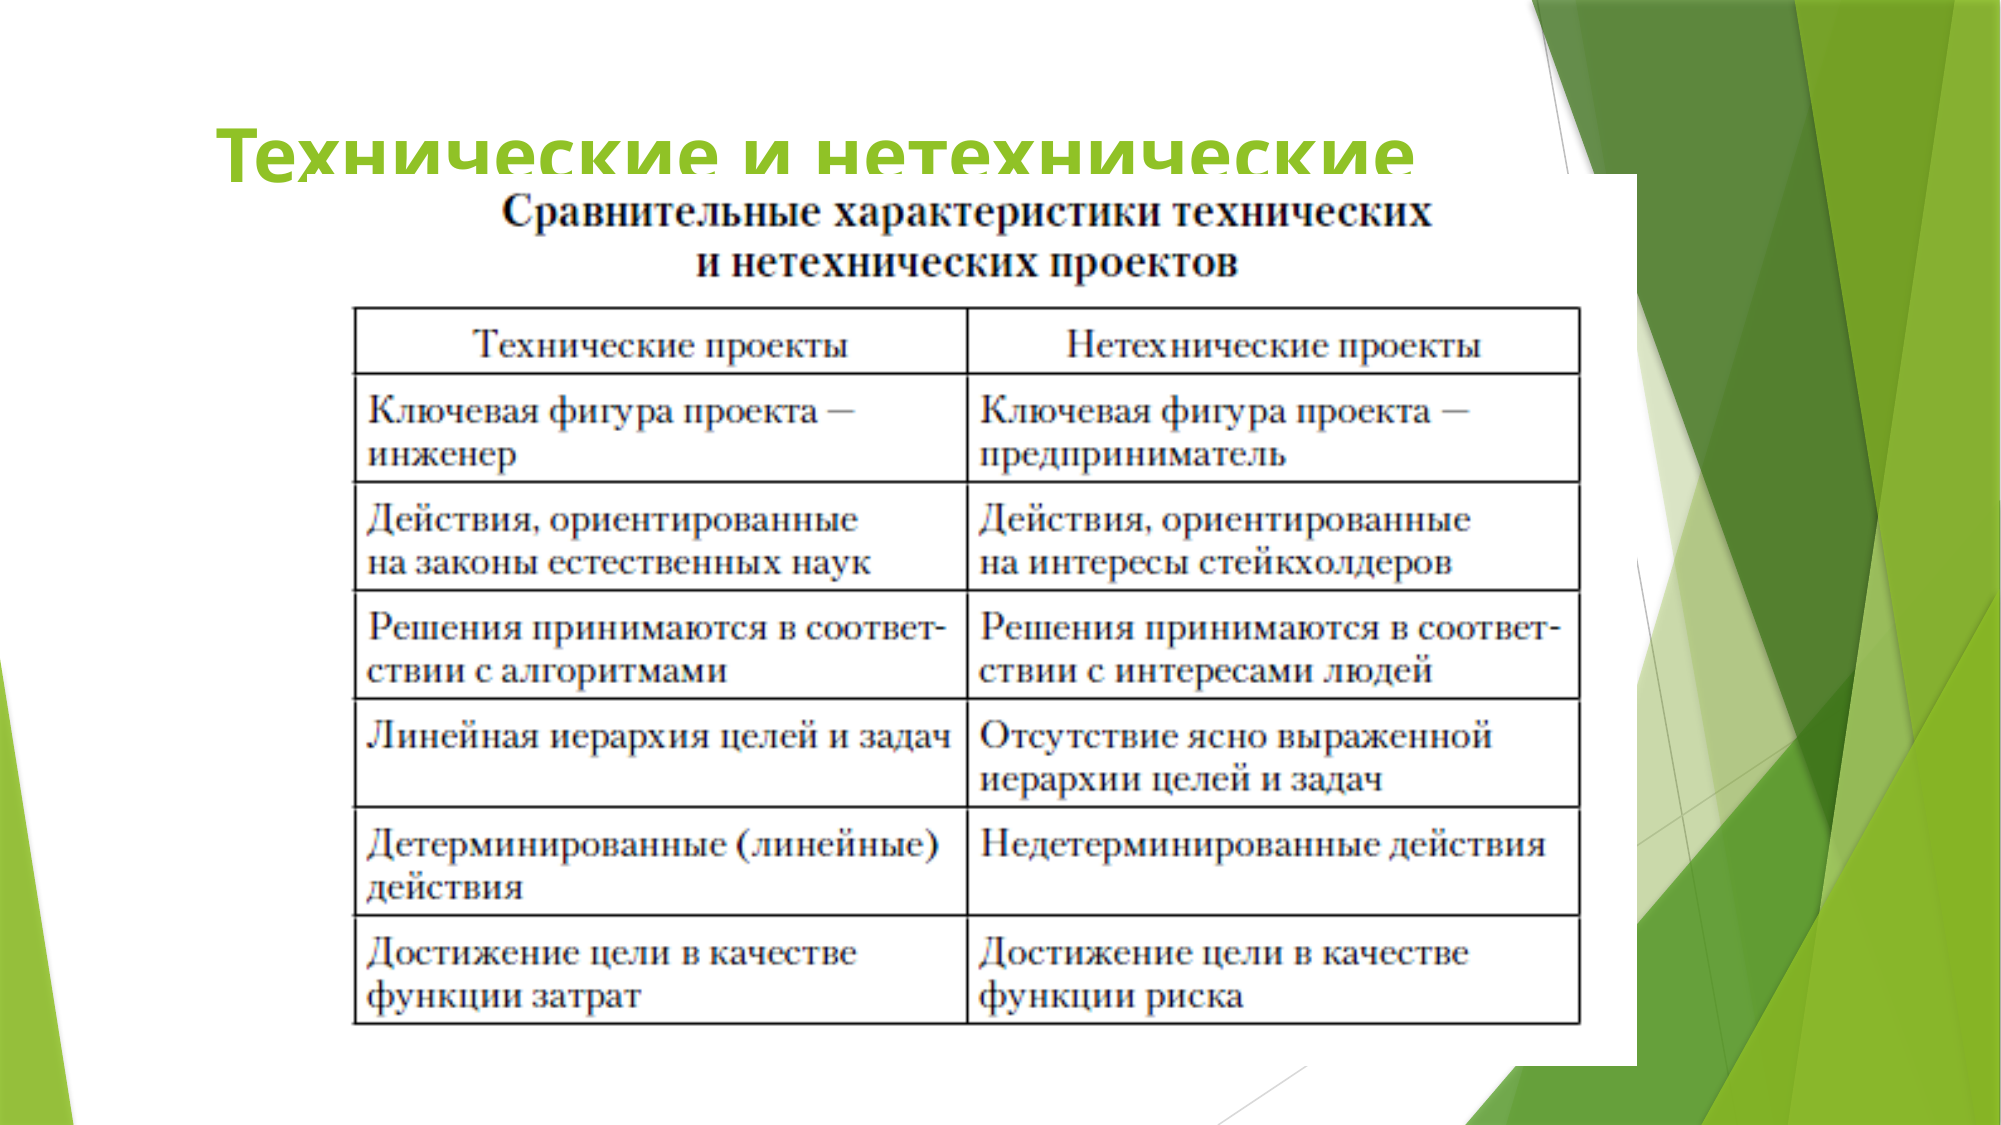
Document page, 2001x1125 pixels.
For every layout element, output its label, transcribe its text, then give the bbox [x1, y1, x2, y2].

picture [307, 174, 1637, 1067]
title Технические и нетехнические [111, 99, 1522, 317]
